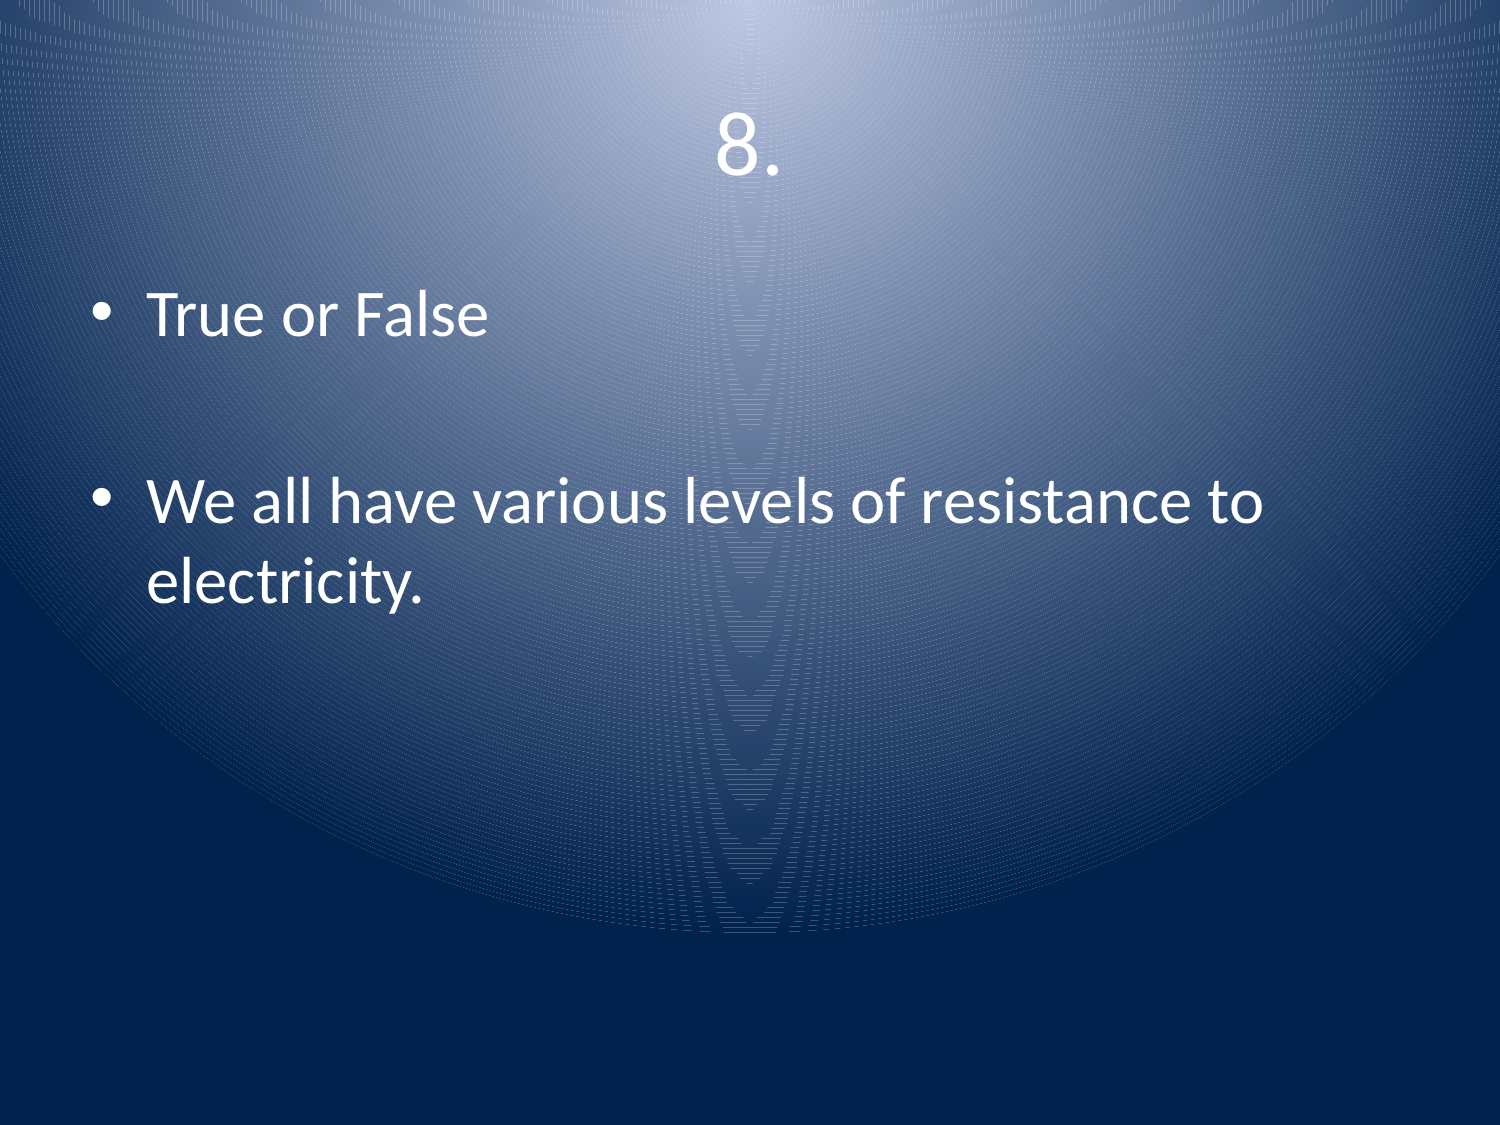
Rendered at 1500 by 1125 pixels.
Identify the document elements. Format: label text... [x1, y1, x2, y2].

title 8. [75, 45, 1425, 233]
list True or False We all have various levels of resistance to electricity. [75, 262, 1425, 1005]
